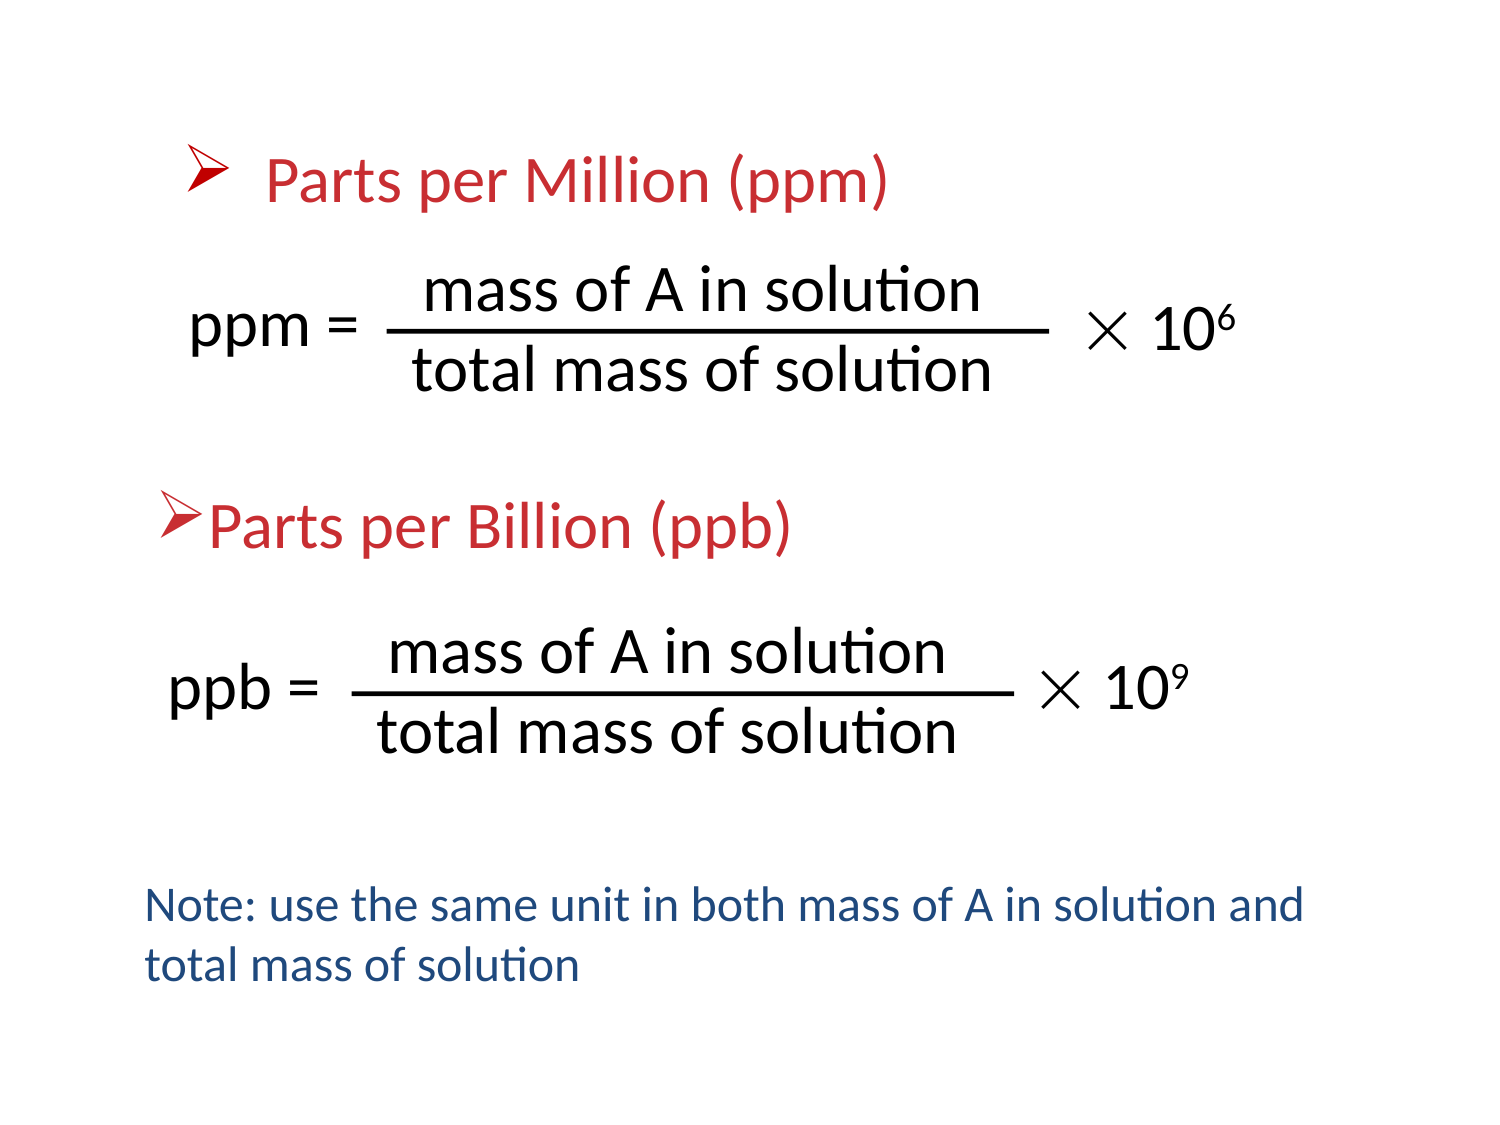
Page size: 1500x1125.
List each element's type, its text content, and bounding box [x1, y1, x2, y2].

text_box  106 [1066, 276, 1292, 389]
text_box ppb = [152, 635, 346, 748]
text_box Note: use the same unit in both mass of A in solution and total mass of solution [129, 863, 1325, 999]
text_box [351, 599, 1015, 777]
text_box Parts per Million (ppm) [85, 128, 906, 440]
text_box  109 [1019, 635, 1245, 748]
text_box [386, 237, 1050, 415]
text_box Parts per Billion (ppb) [140, 474, 950, 855]
text_box ppm = [173, 271, 381, 385]
